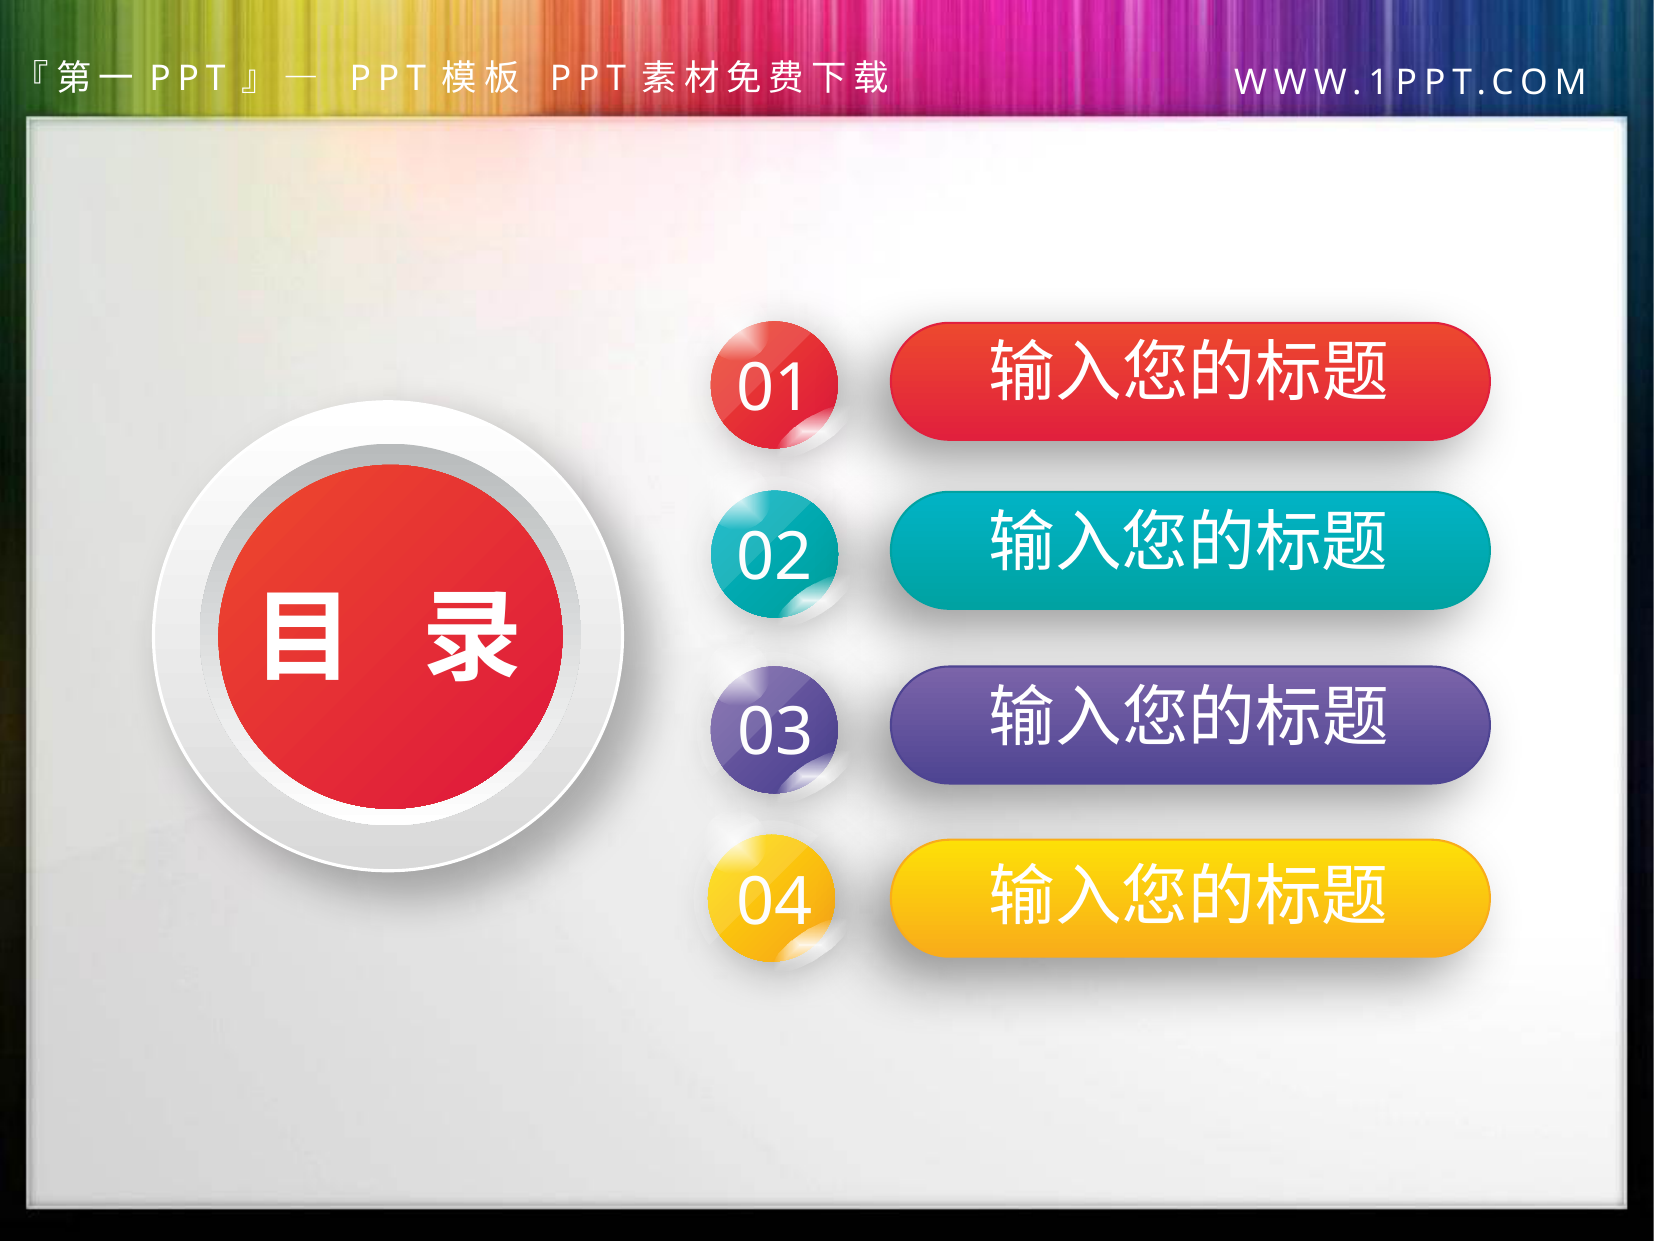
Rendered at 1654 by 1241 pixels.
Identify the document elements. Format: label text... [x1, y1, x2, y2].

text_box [685, 641, 867, 794]
text_box 输入您的标题 [973, 321, 1405, 417]
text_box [153, 401, 623, 871]
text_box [683, 809, 866, 962]
text_box [890, 491, 1490, 609]
text_box 输入您的标题 [973, 666, 1405, 761]
text_box [890, 666, 1490, 784]
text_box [683, 296, 866, 449]
text_box 输入您的标题 [973, 845, 1404, 940]
text_box [890, 322, 1490, 440]
picture [0, 0, 1654, 1241]
text_box 输入您的标题 [973, 491, 1404, 587]
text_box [683, 465, 866, 618]
text_box [890, 839, 1490, 957]
